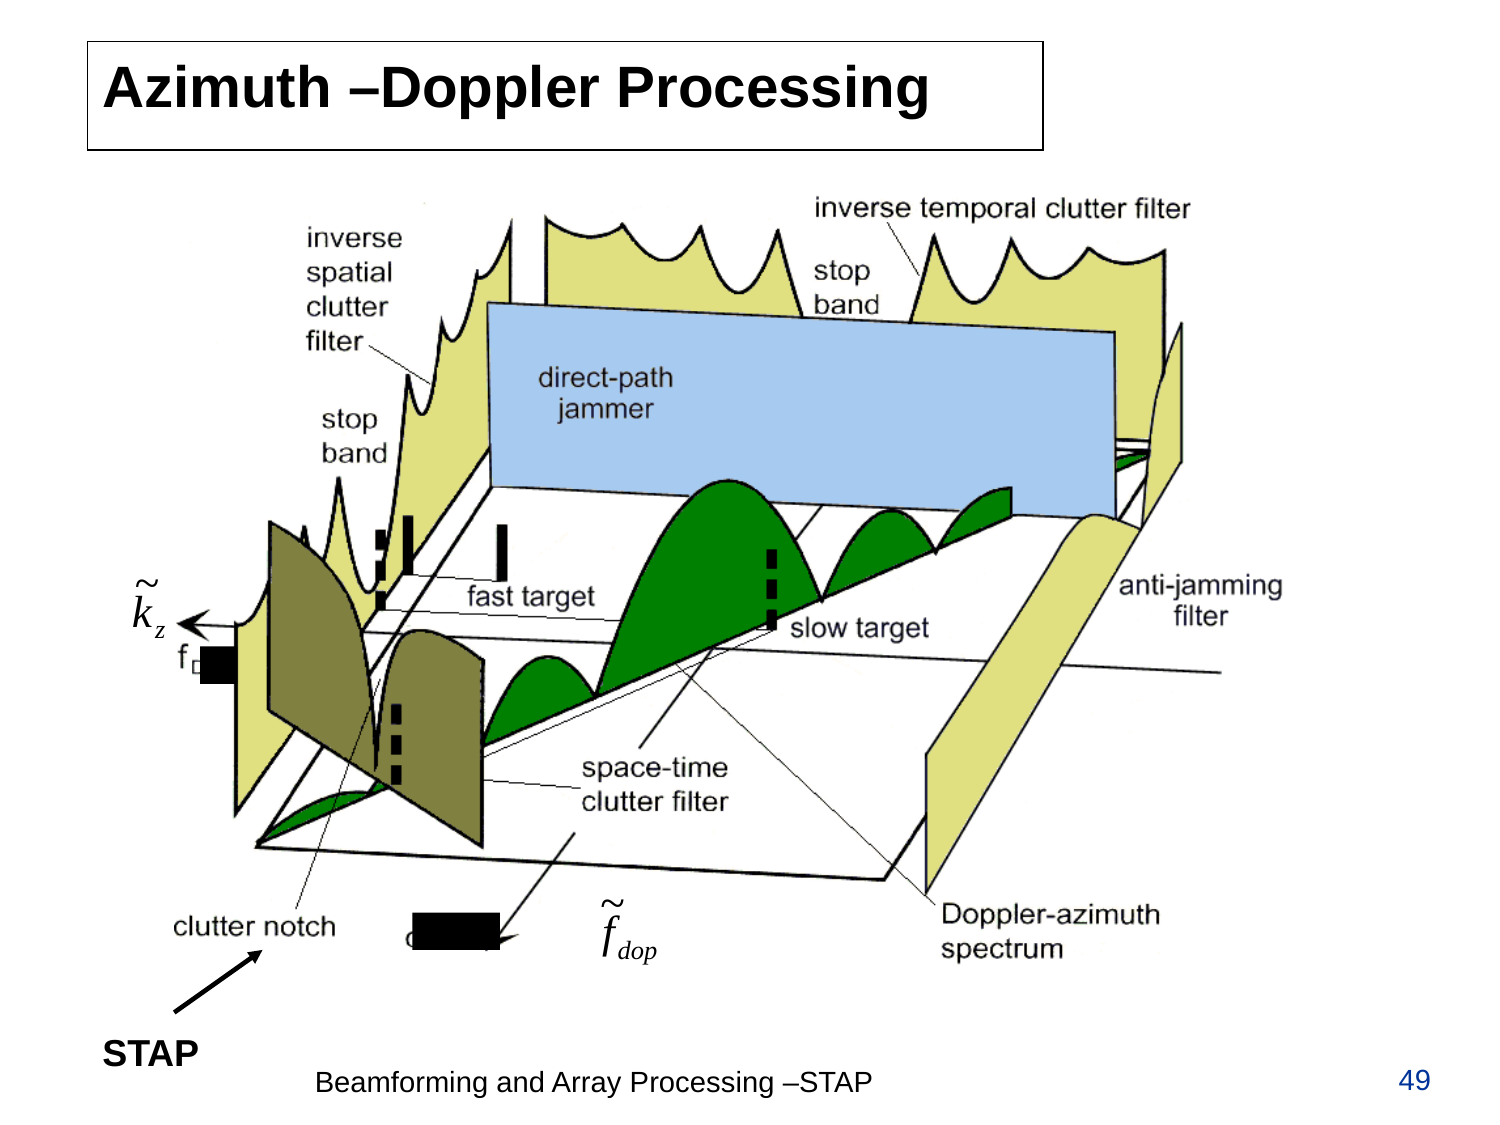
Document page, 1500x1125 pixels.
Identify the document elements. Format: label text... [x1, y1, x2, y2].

picture [173, 187, 1290, 976]
slide_number 49 [1207, 1055, 1447, 1102]
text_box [586, 895, 667, 975]
text_box Azimuth –Doppler Processing [87, 41, 1043, 150]
text_box STAP [87, 1012, 237, 1076]
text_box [124, 574, 175, 647]
